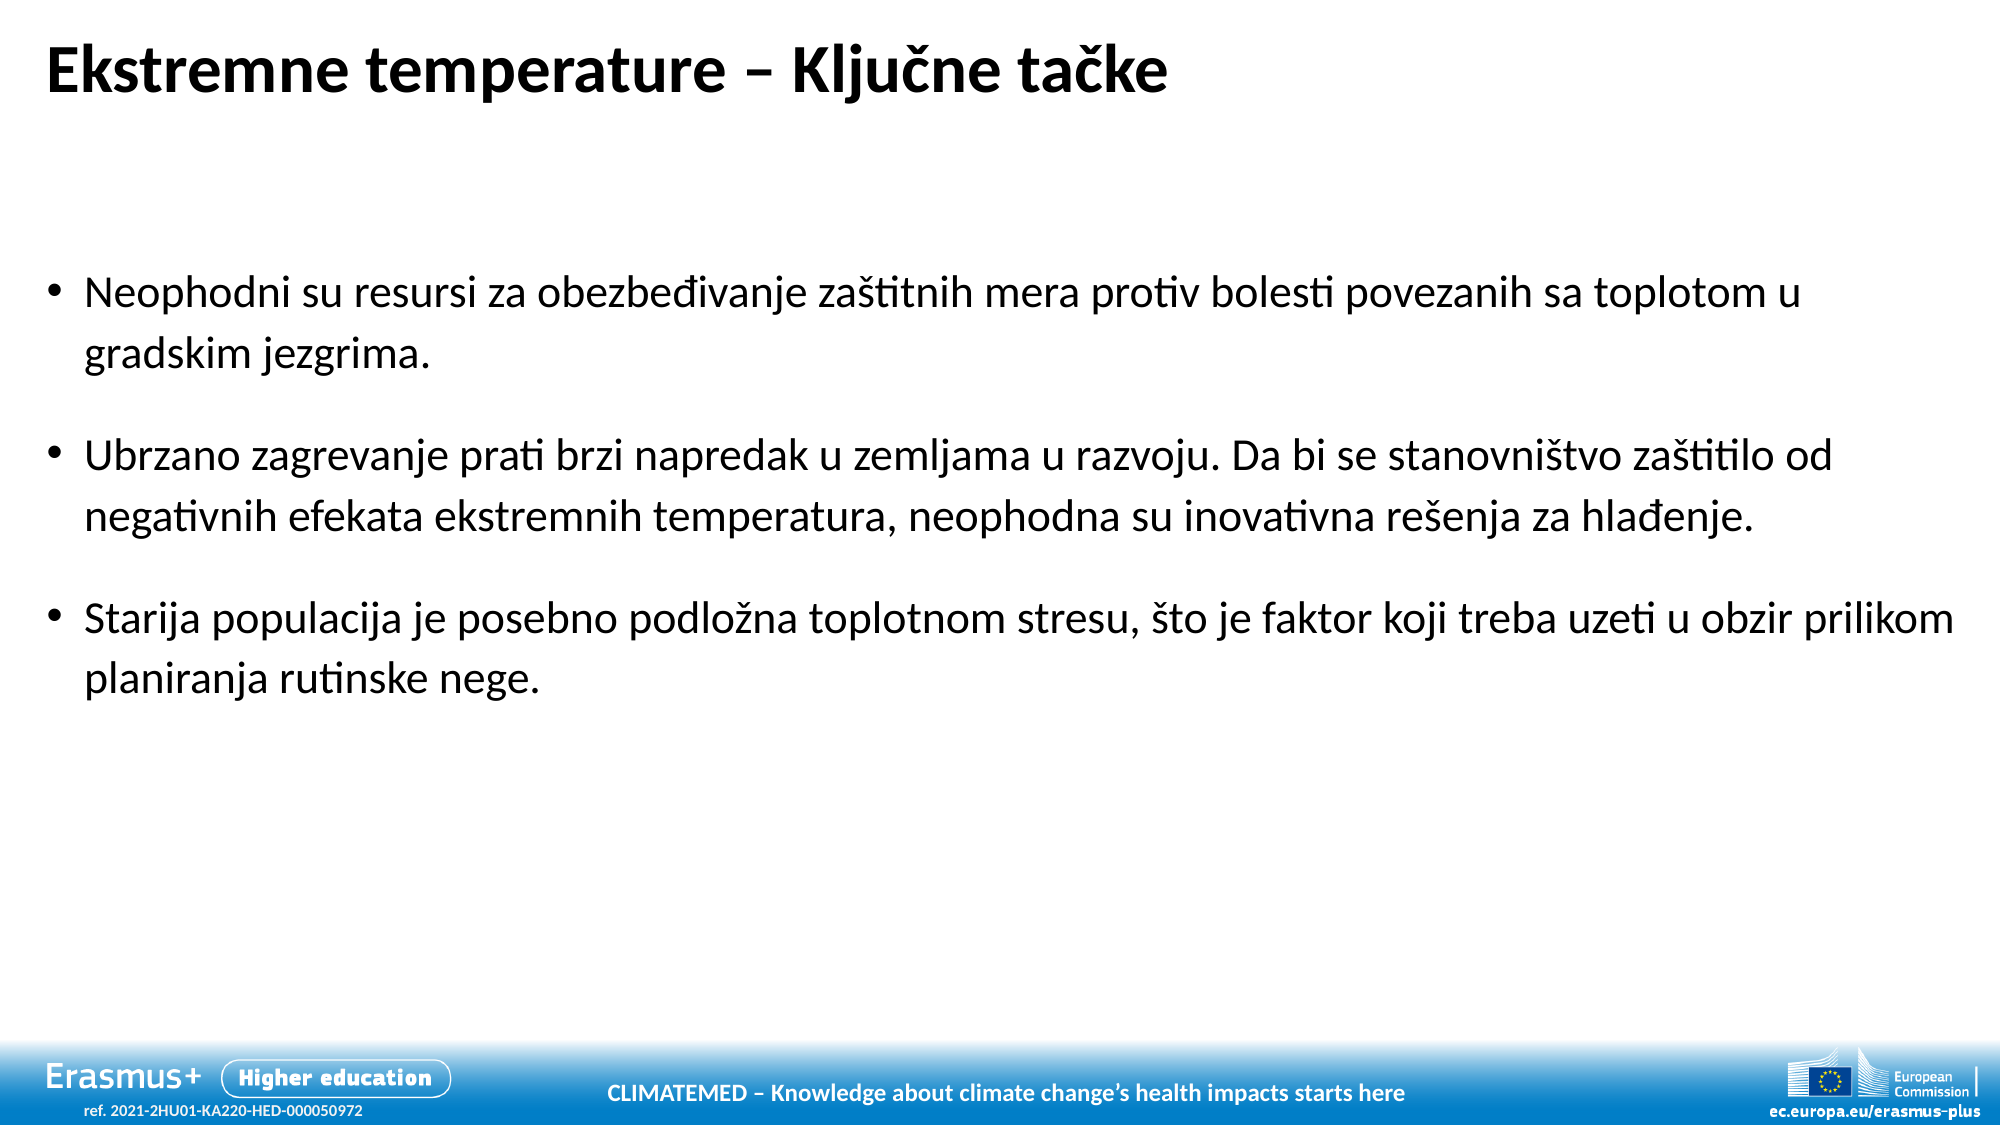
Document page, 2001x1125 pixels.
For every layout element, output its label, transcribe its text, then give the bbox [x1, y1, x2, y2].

picture [0, 899, 2000, 1125]
list Neophodni su resursi za obezbeđivanje zaštitnih mera protiv bolesti povezanih sa toplotom u gradskim jezgrima. Ubrzano zagrevanje prati brzi napredak u zemljama u razvoju. Da bi se stanovništvo zaštitilo od negativnih efekata ekstremnih temperatura, neophodna su inovativna rešenja za hlađenje. Starija populacija je posebno podložna toplotnom stresu, što je faktor koji treba uzeti u obzir prilikom planiranja rutinske nege. [31, 249, 1984, 1035]
title Ekstremne temperature – Ključne tačke [31, 25, 1984, 116]
